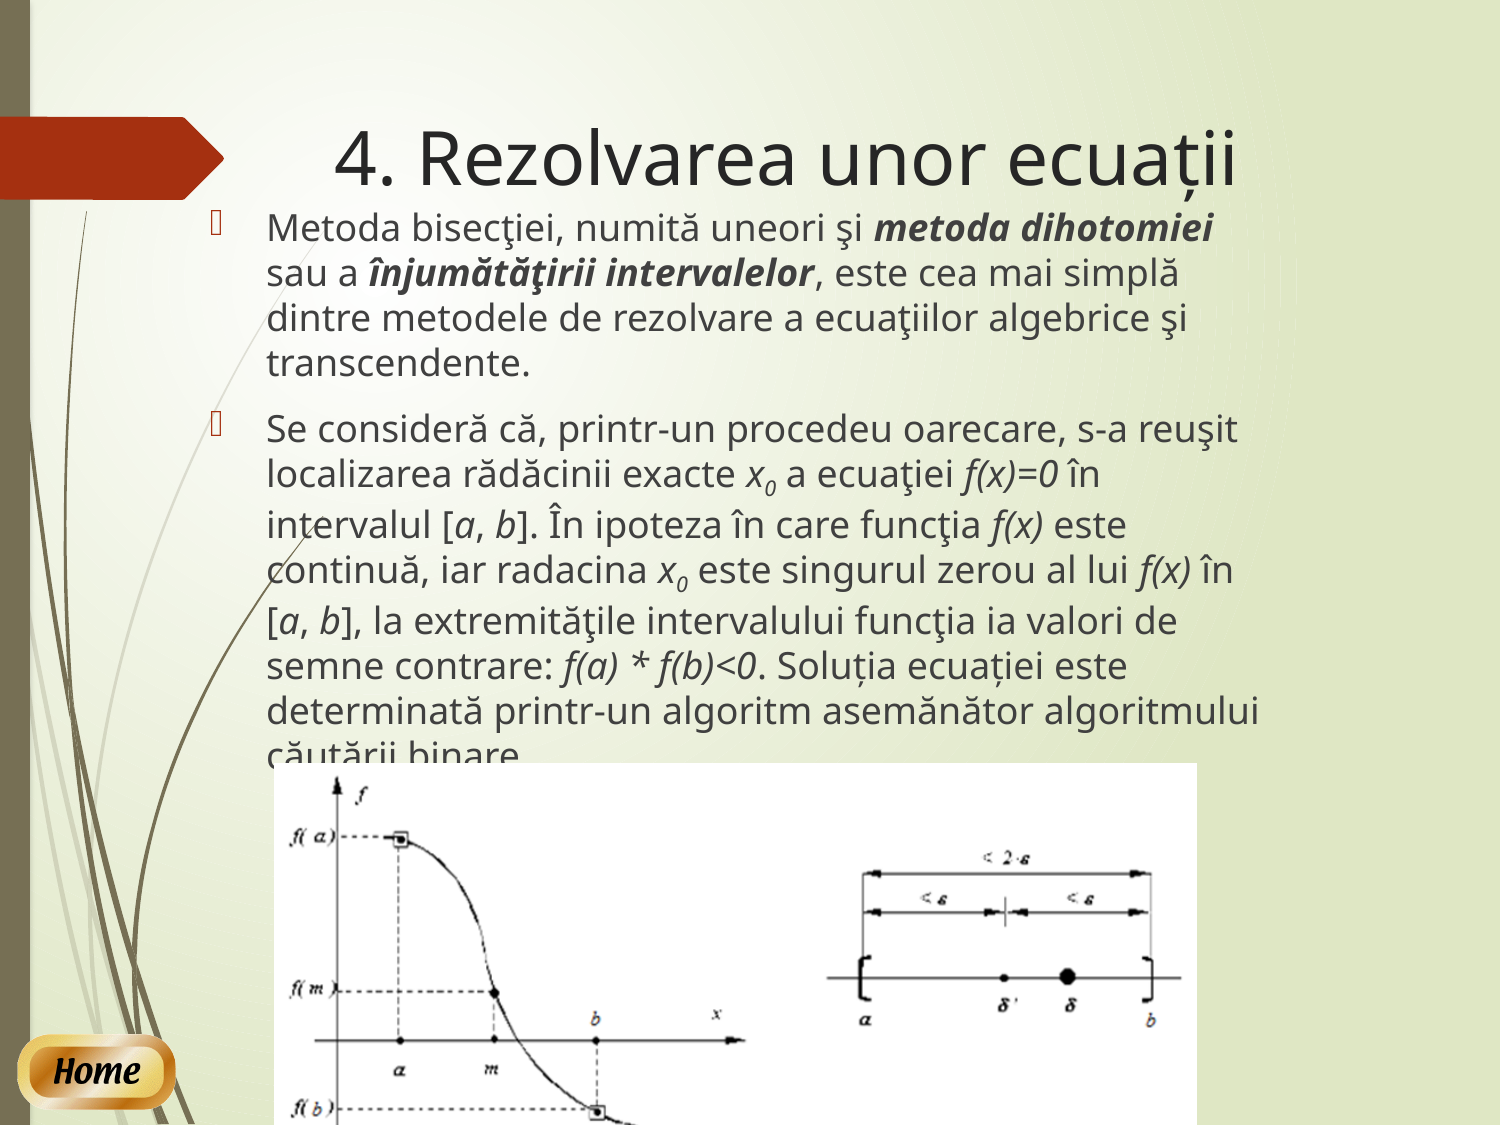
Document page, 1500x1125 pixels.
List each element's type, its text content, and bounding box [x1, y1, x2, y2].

picture [17, 1034, 176, 1110]
picture [274, 763, 1197, 1125]
title 4. Rezolvarea unor ecuaţii [319, 102, 1400, 313]
list Metoda bisecţiei, numită uneori şi metoda dihotomiei sau a înjumătăţirii intervalelor, este cea mai simplă dintre metodele de rezolvare a ecuaţiilor algebrice şi transcendente. Se consideră că, printr-un procedeu oarecare, s-a reuşit localizarea rădăcinii exacte x0 a ecuaţiei f(x)=0 în intervalul [a, b]. În ipoteza în care funcţia f(x) este continuă, iar radacina x0 este singurul zerou al lui f(x) în [a, b], la extremităţile intervalului funcţia ia valori de semne contrare: f(a) * f(b)<0. Soluţia ecuaţiei este determinată printr-un algoritm asemănător algoritmului căutării binare. [194, 196, 1277, 816]
